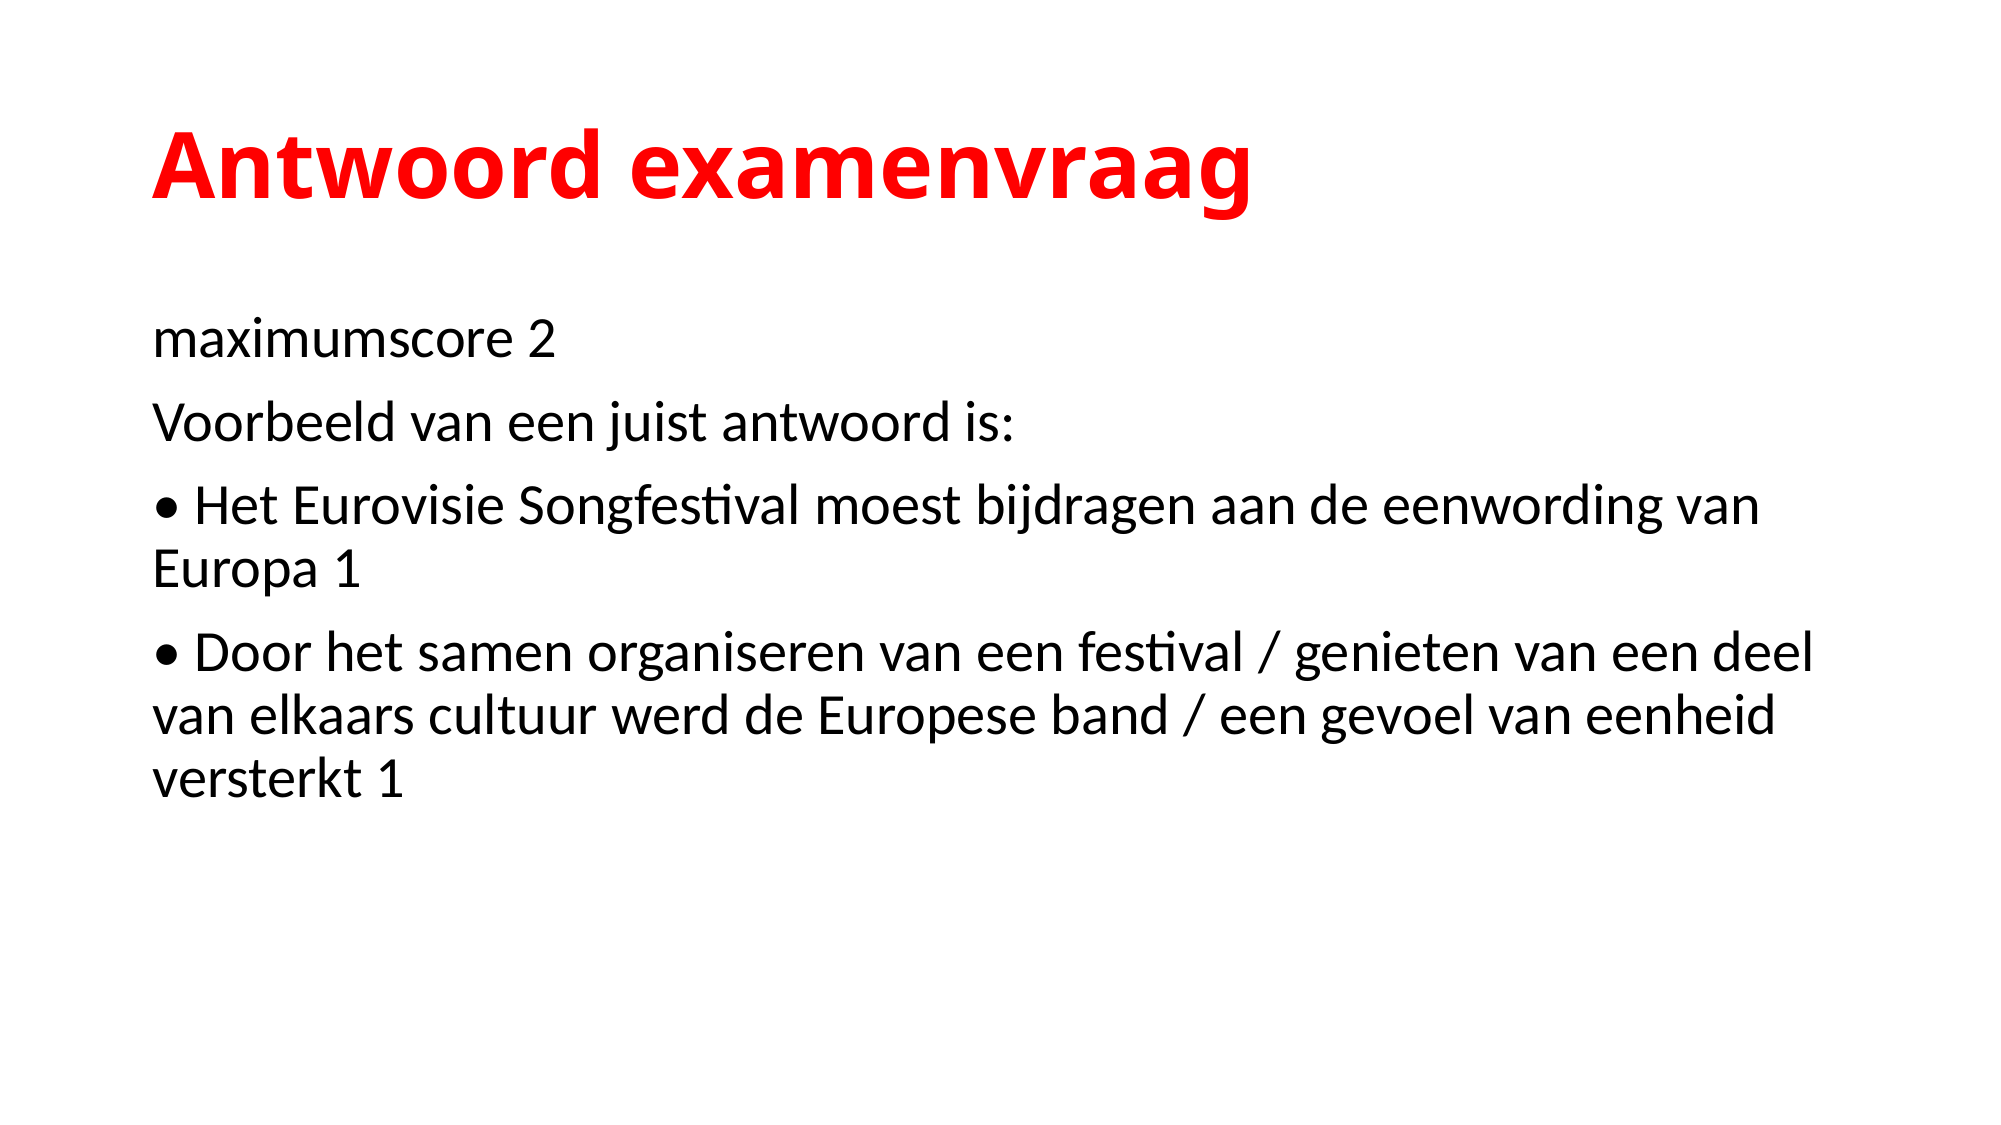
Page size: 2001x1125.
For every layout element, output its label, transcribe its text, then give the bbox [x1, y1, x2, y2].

title Antwoord examenvraag [137, 59, 1863, 278]
list maximumscore 2 Voorbeeld van een juist antwoord is: • Het Eurovisie Songfestival moest bijdragen aan de eenwording van Europa 1 • Door het samen organiseren van een festival / genieten van een deel van elkaars cultuur werd de Europese band / een gevoel van eenheid versterkt 1 [137, 299, 1863, 1014]
